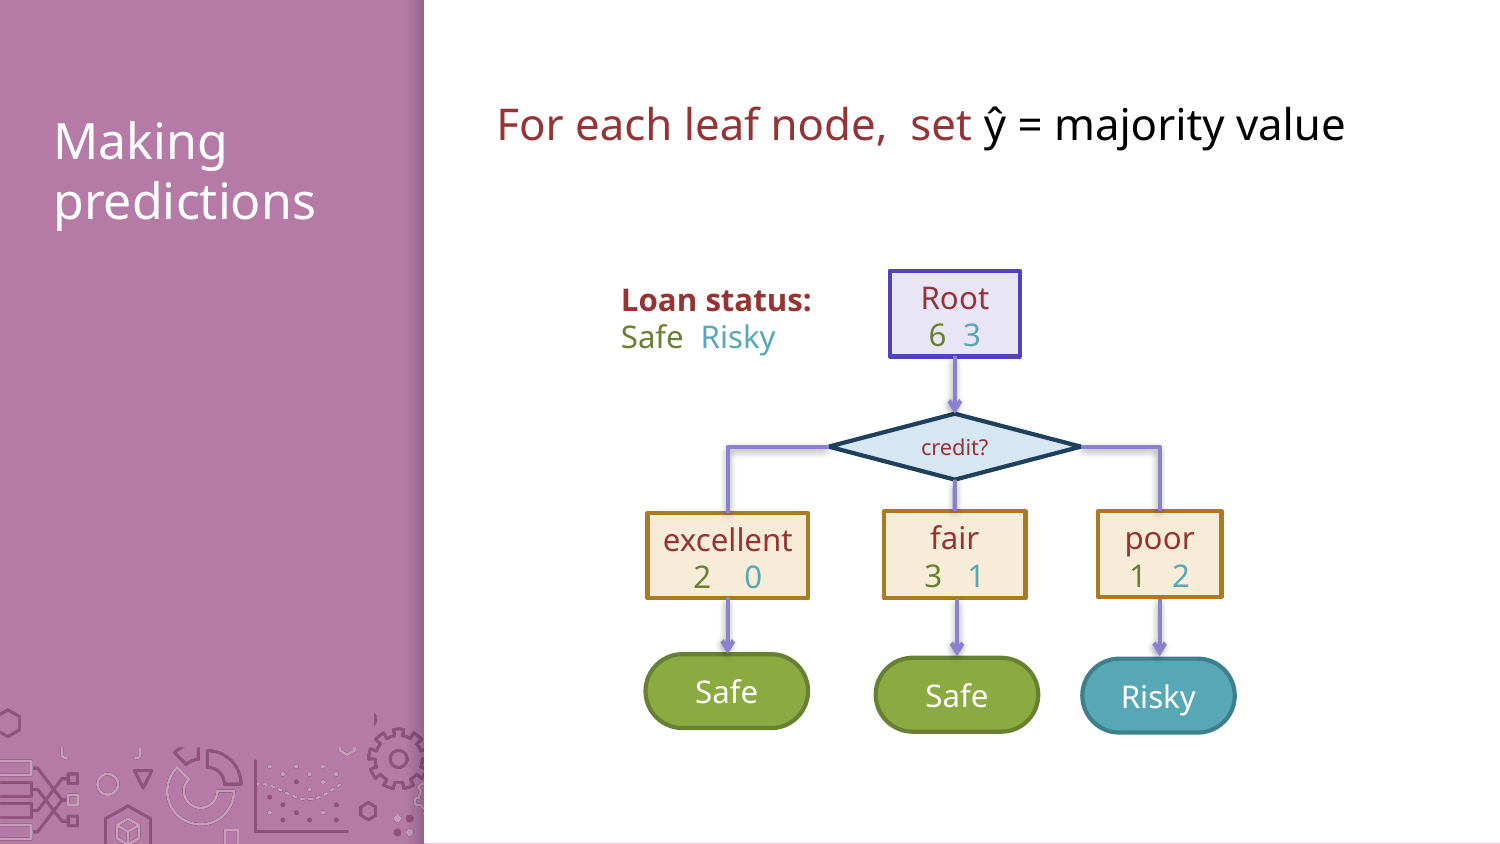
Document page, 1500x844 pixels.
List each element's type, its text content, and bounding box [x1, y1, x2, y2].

title Making predictions [38, 94, 375, 748]
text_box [1159, 510, 1171, 597]
text_box For each leaf node, set ŷ = majority value [481, 88, 1406, 157]
text_box poor 1 2 [1096, 521, 1154, 599]
text_box poor 1 2 [1168, 509, 1224, 599]
text_box Loan status: Safe Risky [606, 272, 836, 363]
text_box excellent 2 0 [645, 511, 810, 600]
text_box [727, 446, 829, 514]
picture [0, 701, 424, 844]
text_box Safe [873, 655, 1041, 734]
text_box credit? [829, 413, 1080, 481]
text_box Safe [643, 652, 811, 731]
text_box Root 6 3 [888, 269, 1022, 359]
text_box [1080, 446, 1160, 512]
text_box fair 3 1 [882, 509, 1028, 600]
text_box Risky [1080, 656, 1237, 735]
